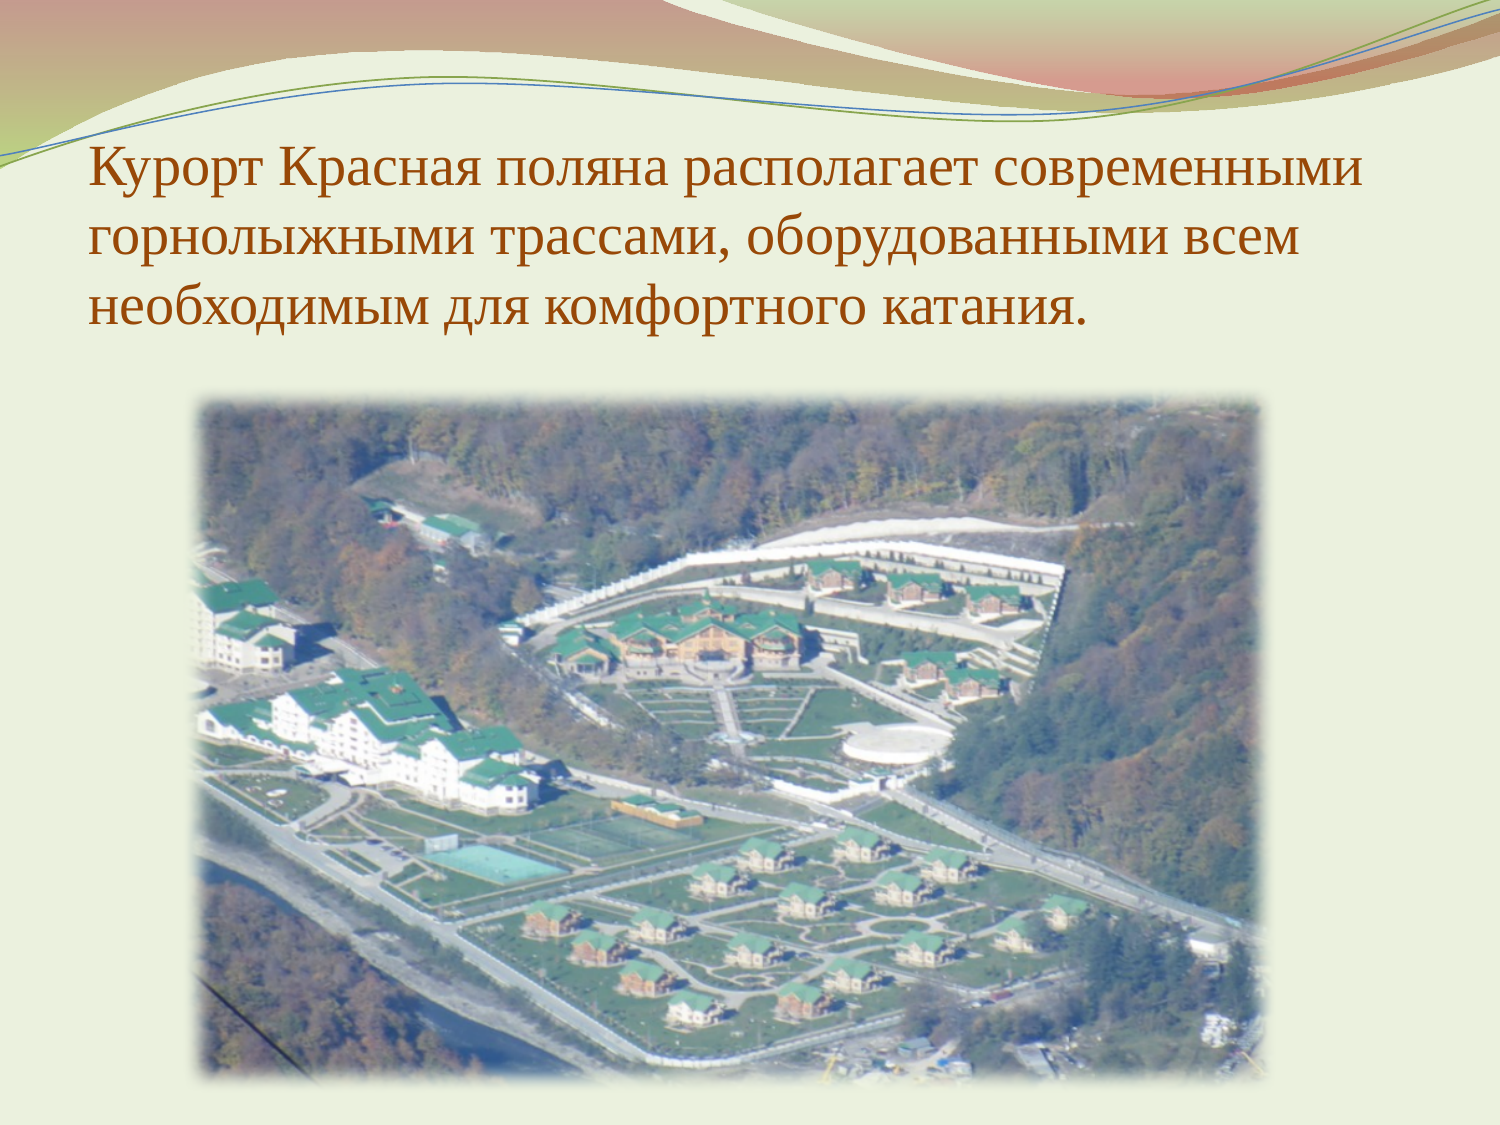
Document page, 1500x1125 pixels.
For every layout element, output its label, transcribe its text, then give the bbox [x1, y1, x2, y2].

title Курорт Красная поляна располагает современными горнолыжными трассами, оборудованными всем необходимым для комфортного катания. [88, 149, 1451, 337]
picture [182, 385, 1278, 1093]
